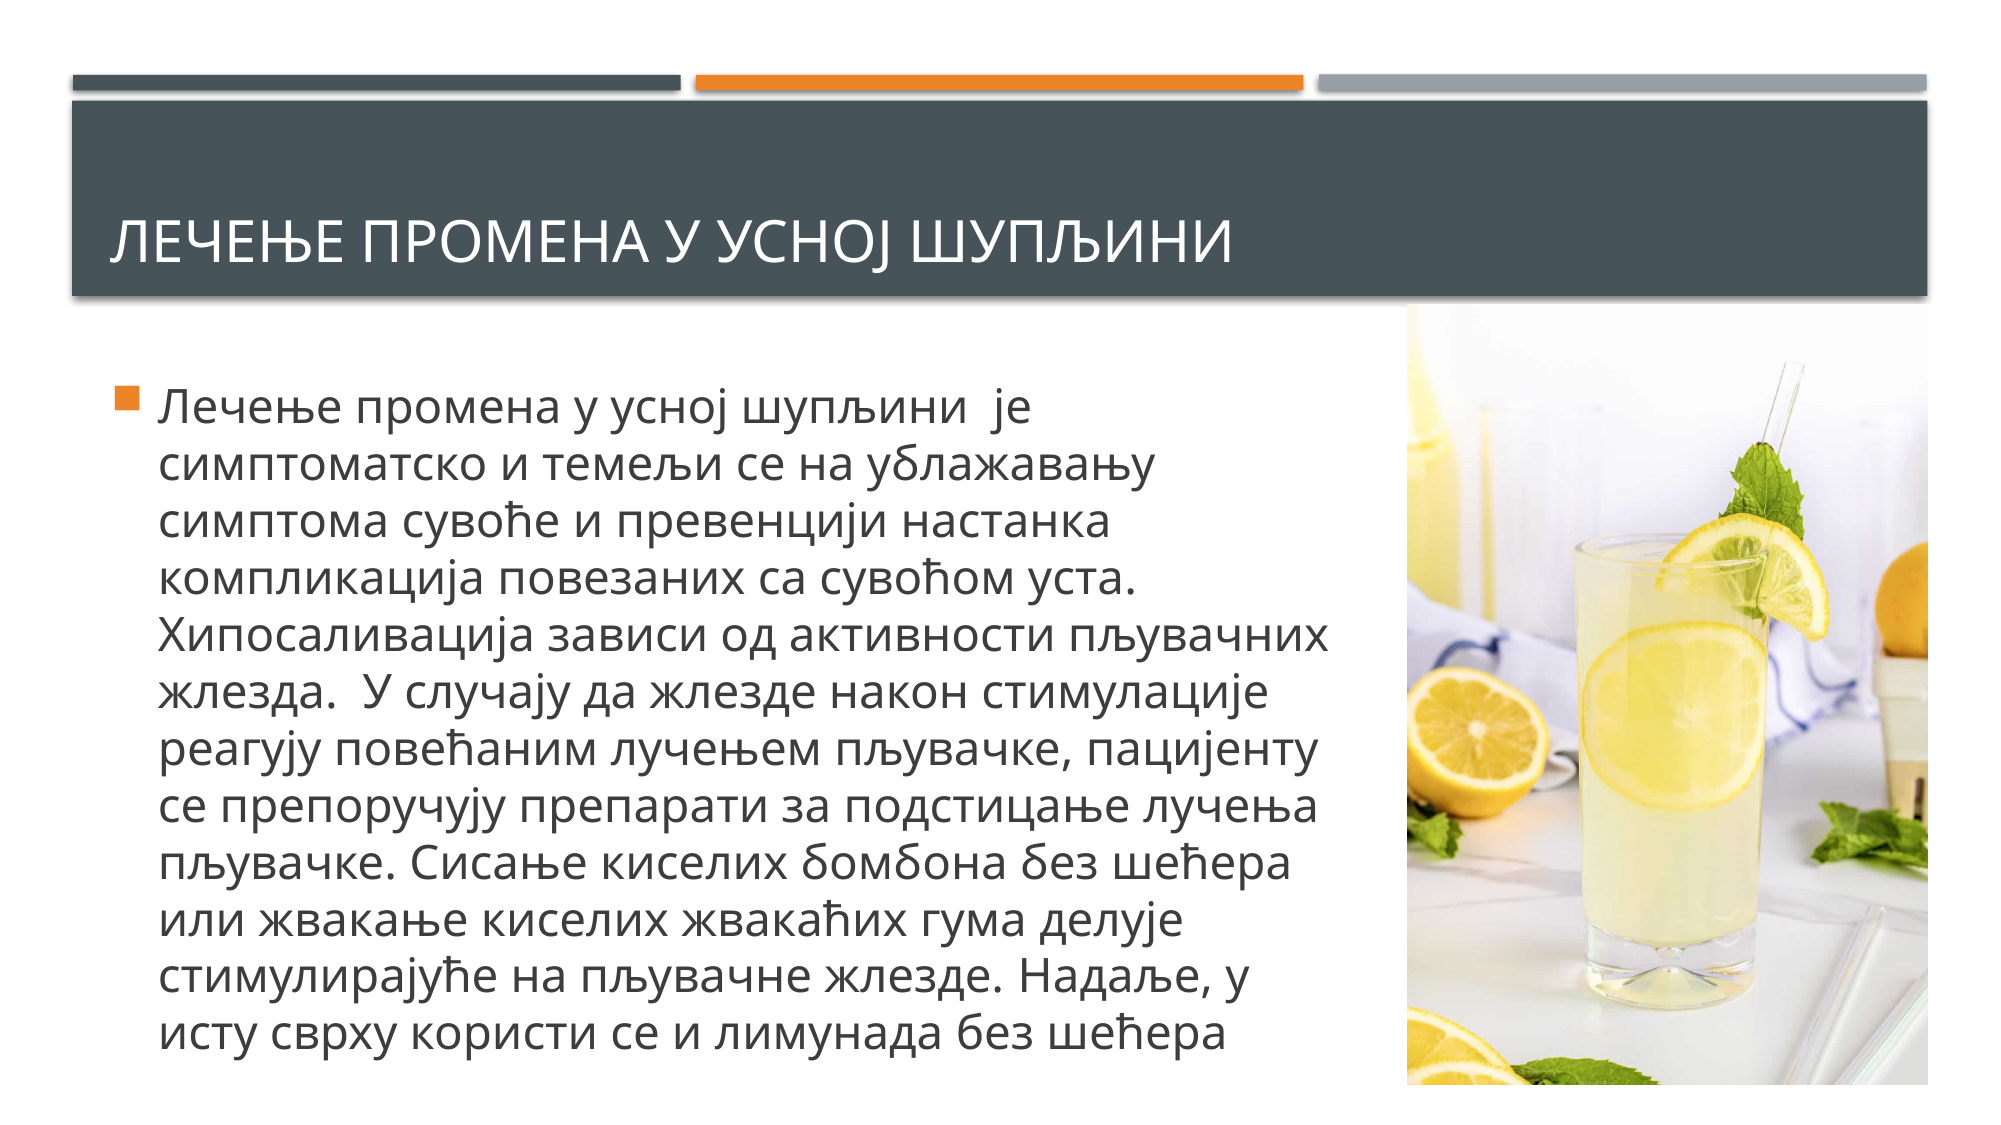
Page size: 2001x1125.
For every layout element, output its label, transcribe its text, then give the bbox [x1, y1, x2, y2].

list Лечење промена у усној шупљини је симптоматско и темељи се на ублажавању симптома сувоће и превенцији настанка компликација повезаних са сувоћом уста. Хипосаливација зависи од активности пљувачних жлезда. У случају да жлезде након стимулације реагују повећаним лучењем пљувачке, пацијенту се препоручују препарати за подстицање лучења пљувачке. Сисање киселих бомбона без шећера или жвакање киселих жвакаћих гума делује стимулирајуће на пљувачне жлезде. Надаље, у исту сврху користи се и лимунада без шећера [95, 357, 1350, 1078]
title Лечење промена у усној шупљини [95, 115, 1905, 282]
picture [1406, 303, 1928, 1085]
